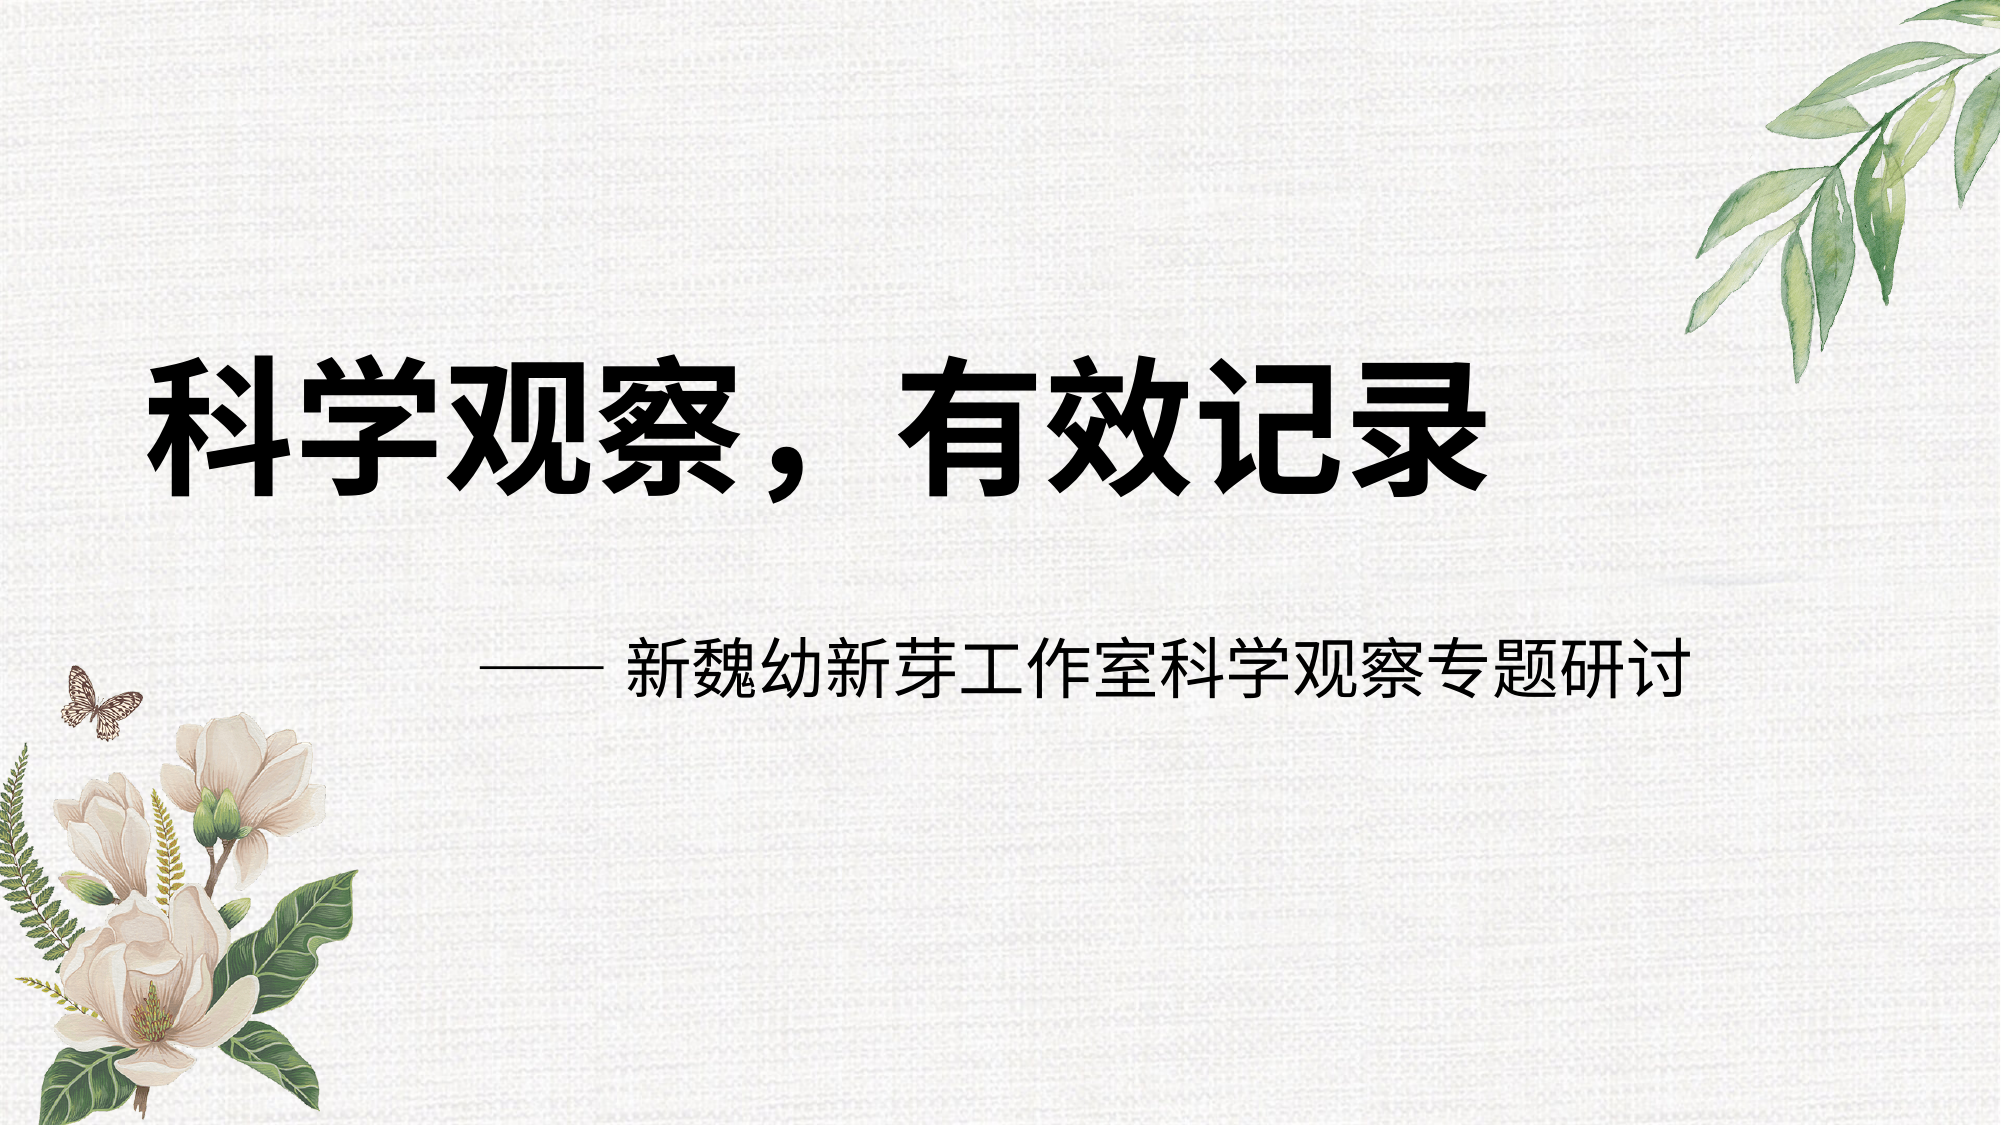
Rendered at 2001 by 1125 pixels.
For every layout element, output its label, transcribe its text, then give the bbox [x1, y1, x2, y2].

text_box 科学观察，有效记录 [21, 326, 1685, 522]
picture [0, 0, 2001, 1125]
text_box ——新魏幼新芽工作室科学观察专题研讨 [42, 555, 2000, 715]
